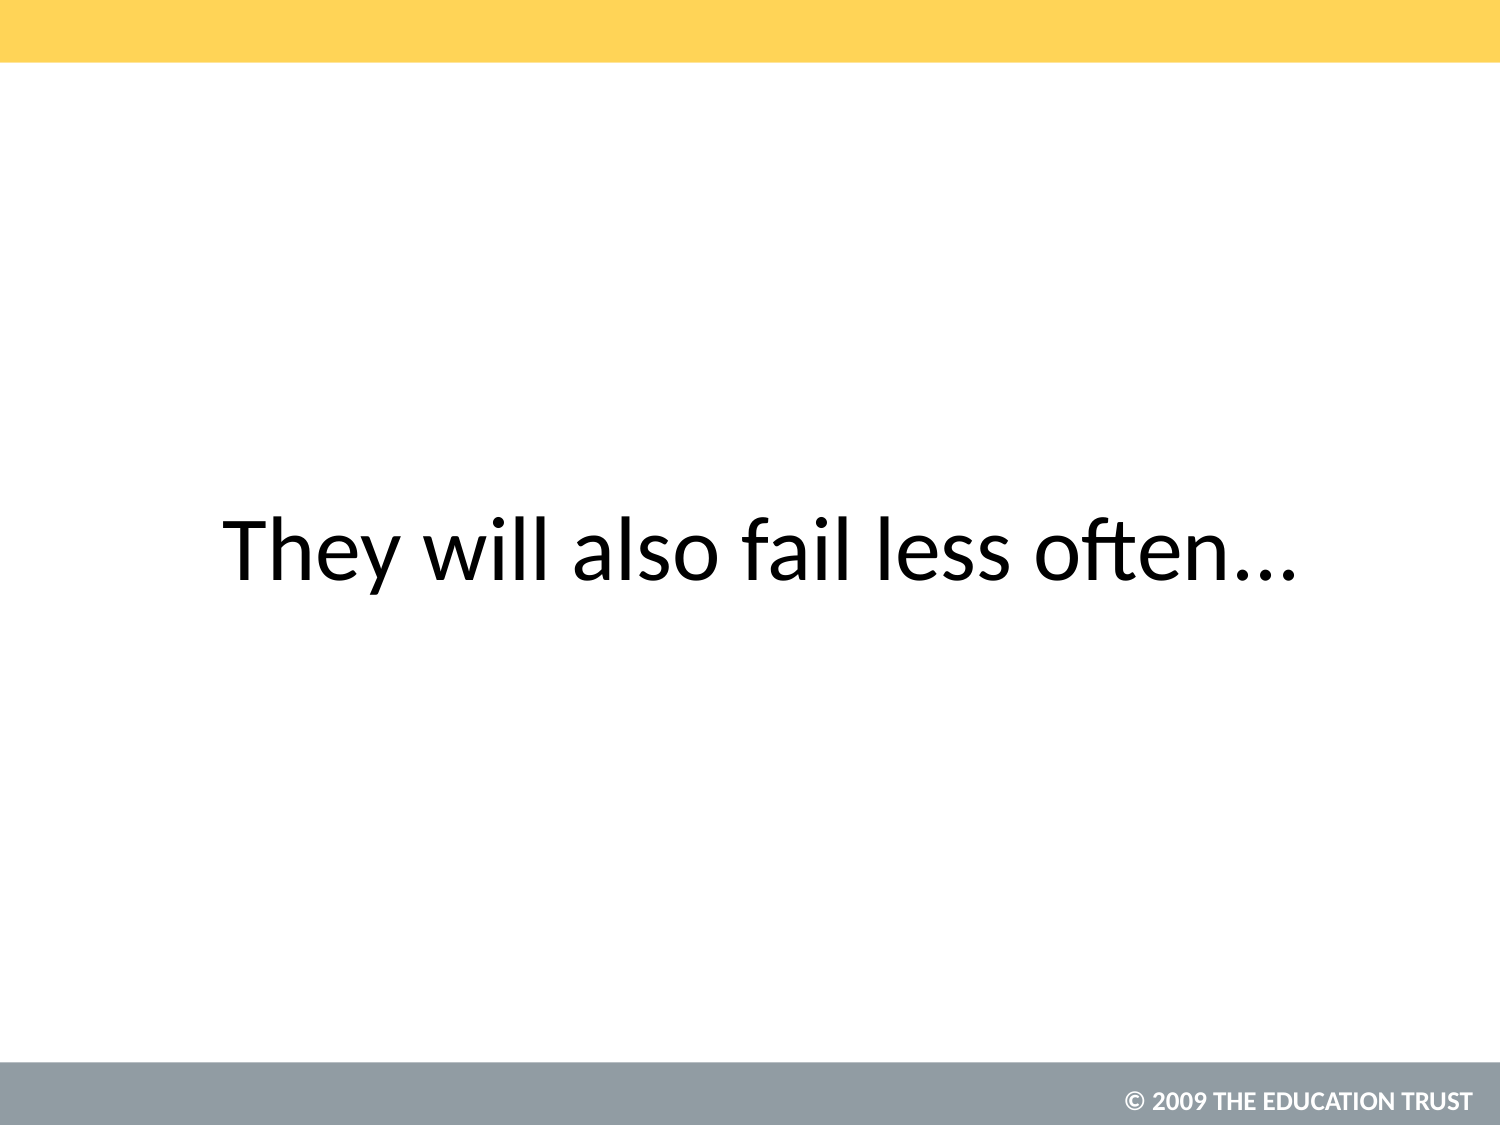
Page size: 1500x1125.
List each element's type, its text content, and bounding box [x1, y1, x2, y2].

title They will also fail less often... [124, 449, 1401, 638]
